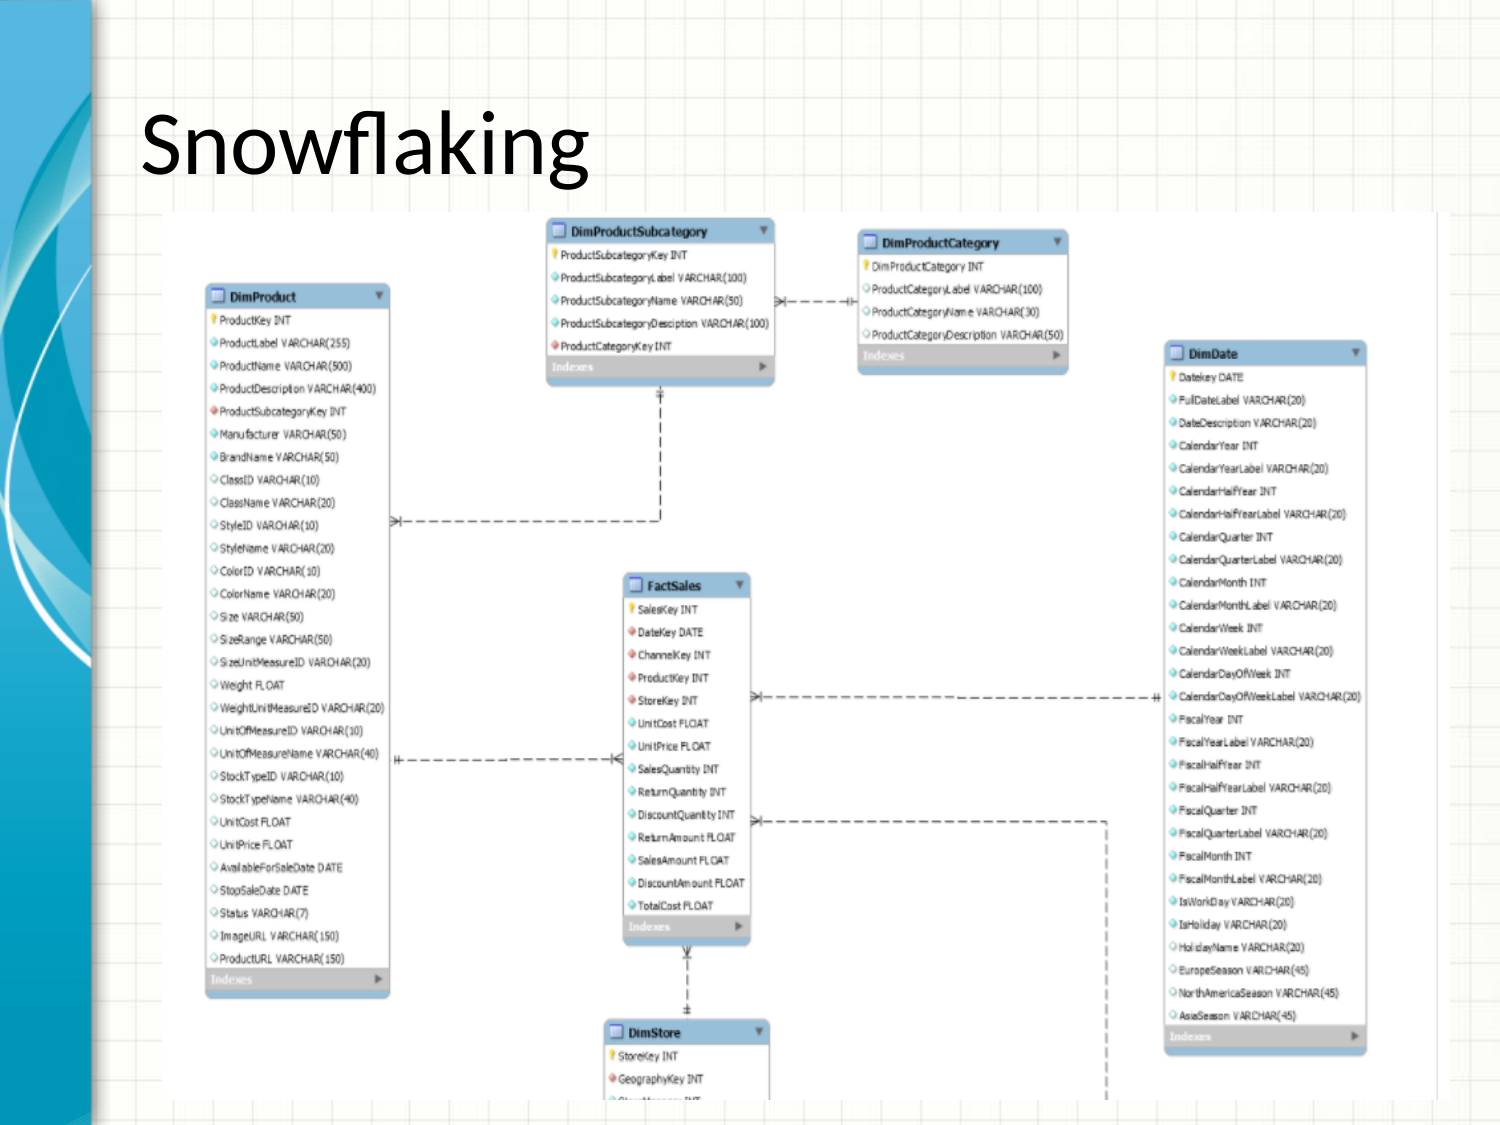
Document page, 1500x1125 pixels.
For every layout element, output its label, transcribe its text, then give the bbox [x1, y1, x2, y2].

picture [0, 0, 1500, 1125]
title Snowflaking [125, 44, 1450, 232]
